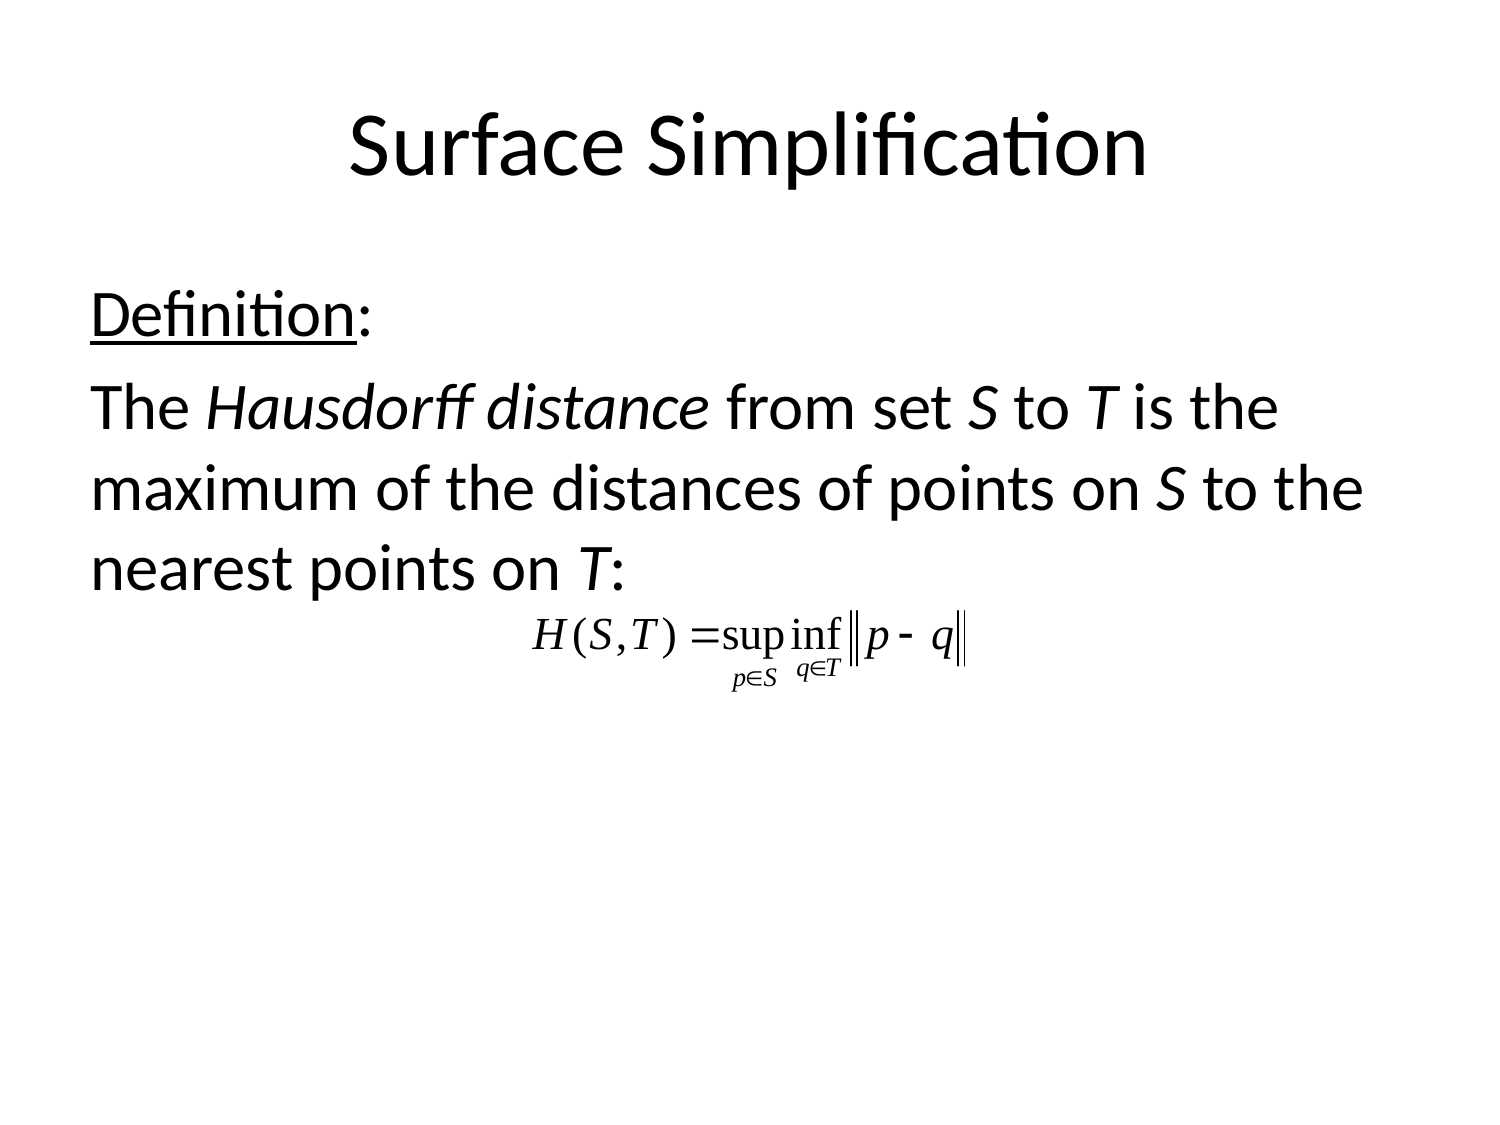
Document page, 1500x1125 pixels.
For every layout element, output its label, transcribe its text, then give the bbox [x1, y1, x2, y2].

title Surface Simplification [75, 45, 1425, 233]
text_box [524, 599, 976, 704]
list Definition: The Hausdorff distance from set S to T is the maximum of the distances of points on S to the nearest points on T: [75, 262, 1425, 1005]
